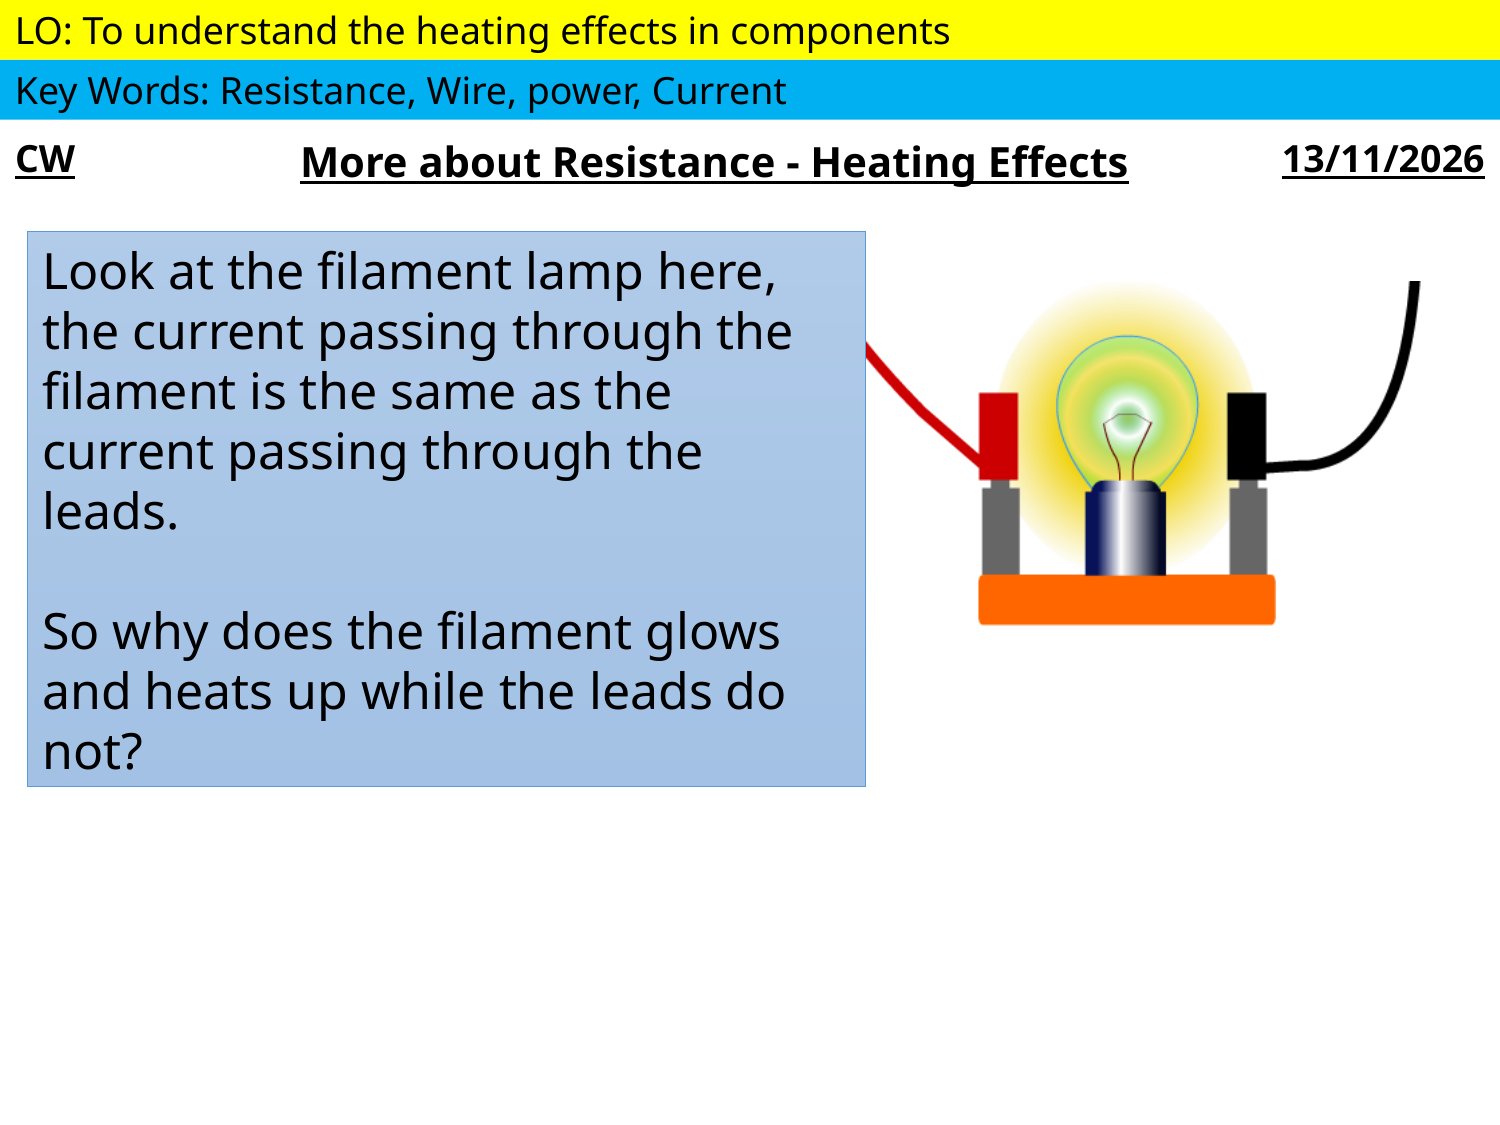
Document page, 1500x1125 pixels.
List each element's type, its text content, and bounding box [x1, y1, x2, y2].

table_header 18/10/2016 [1234, 125, 1500, 260]
picture [760, 281, 1465, 649]
table_header More about Resistance - Heating Effects [195, 125, 1234, 260]
text_box Look at the filament lamp here, the current passing through the filament is the same as the current passing through the leads. So why does the filament glows and heats up while the leads do not? [27, 231, 866, 787]
table_header CW [0, 125, 195, 260]
